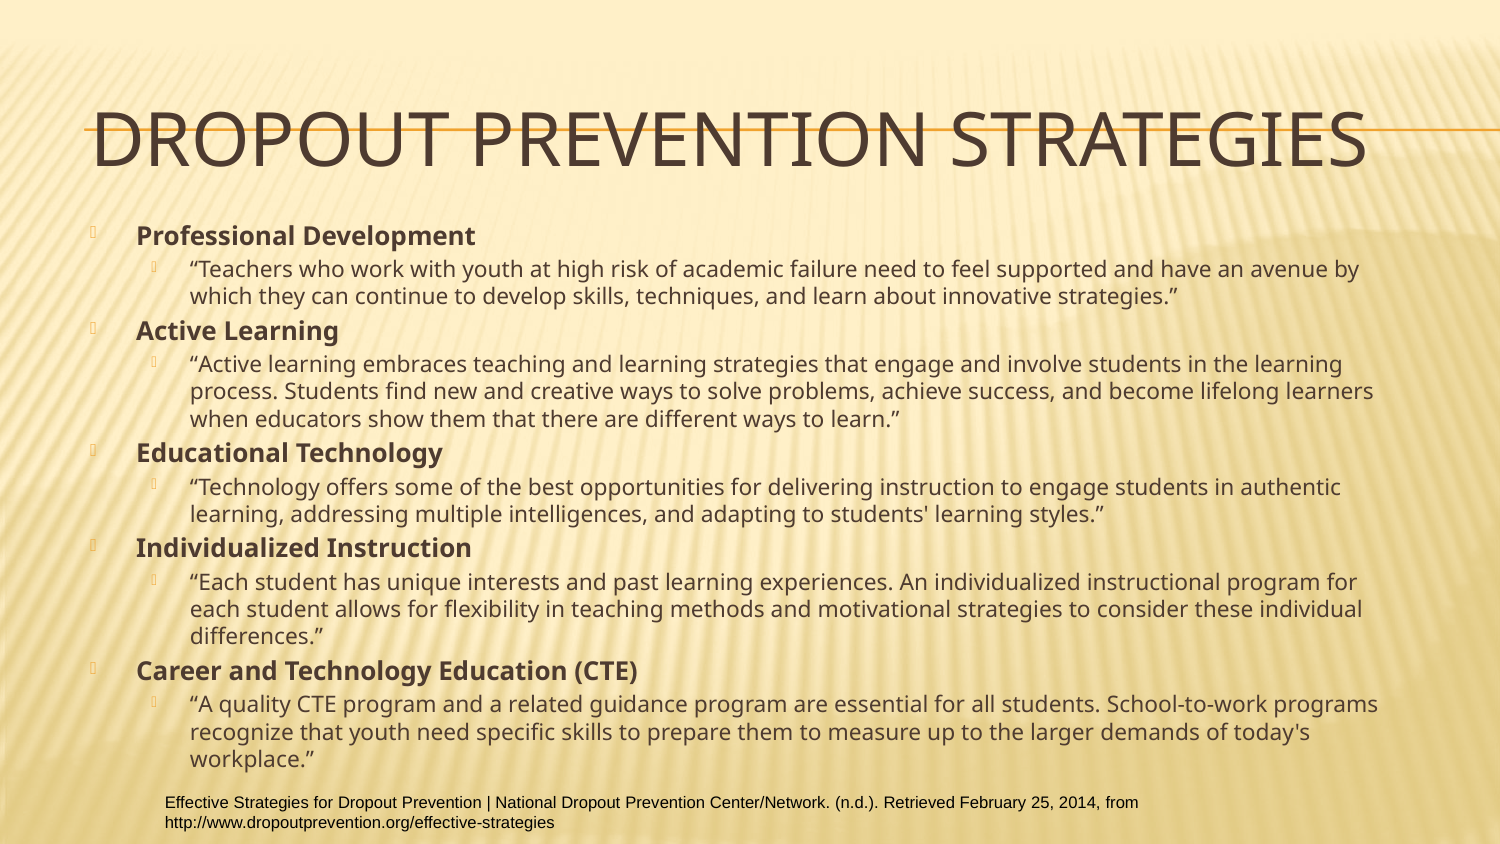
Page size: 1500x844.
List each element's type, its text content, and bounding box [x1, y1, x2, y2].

text_box Effective Strategies for Dropout Prevention | National Dropout Prevention Center/Network. (n.d.). Retrieved February 25, 2014, from http://www.dropoutprevention.org/effective-strategies [149, 784, 1363, 844]
list Professional Development “Teachers who work with youth at high risk of academic failure need to feel supported and have an avenue by which they can continue to develop skills, techniques, and learn about innovative strategies.” Active Learning “Active learning embraces teaching and learning strategies that engage and involve students in the learning process. Students find new and creative ways to solve problems, achieve success, and become lifelong learners when educators show them that there are different ways to learn.” Educational Technology “Technology offers some of the best opportunities for delivering instruction to engage students in authentic learning, addressing multiple intelligences, and adapting to students' learning styles.” Individualized Instruction “Each student has unique interests and past learning experiences. An individualized instructional program for each student allows for flexibility in teaching methods and motivational strategies to consider these individual differences.” Career and Technology Education (CTE) “A quality CTE program and a related guidance program are essential for all students. School-to-work programs recognize that youth need specific skills to prepare them to measure up to the larger demands of today's workplace.” [75, 204, 1425, 800]
title Dropout Prevention Strategies [75, 33, 1425, 197]
